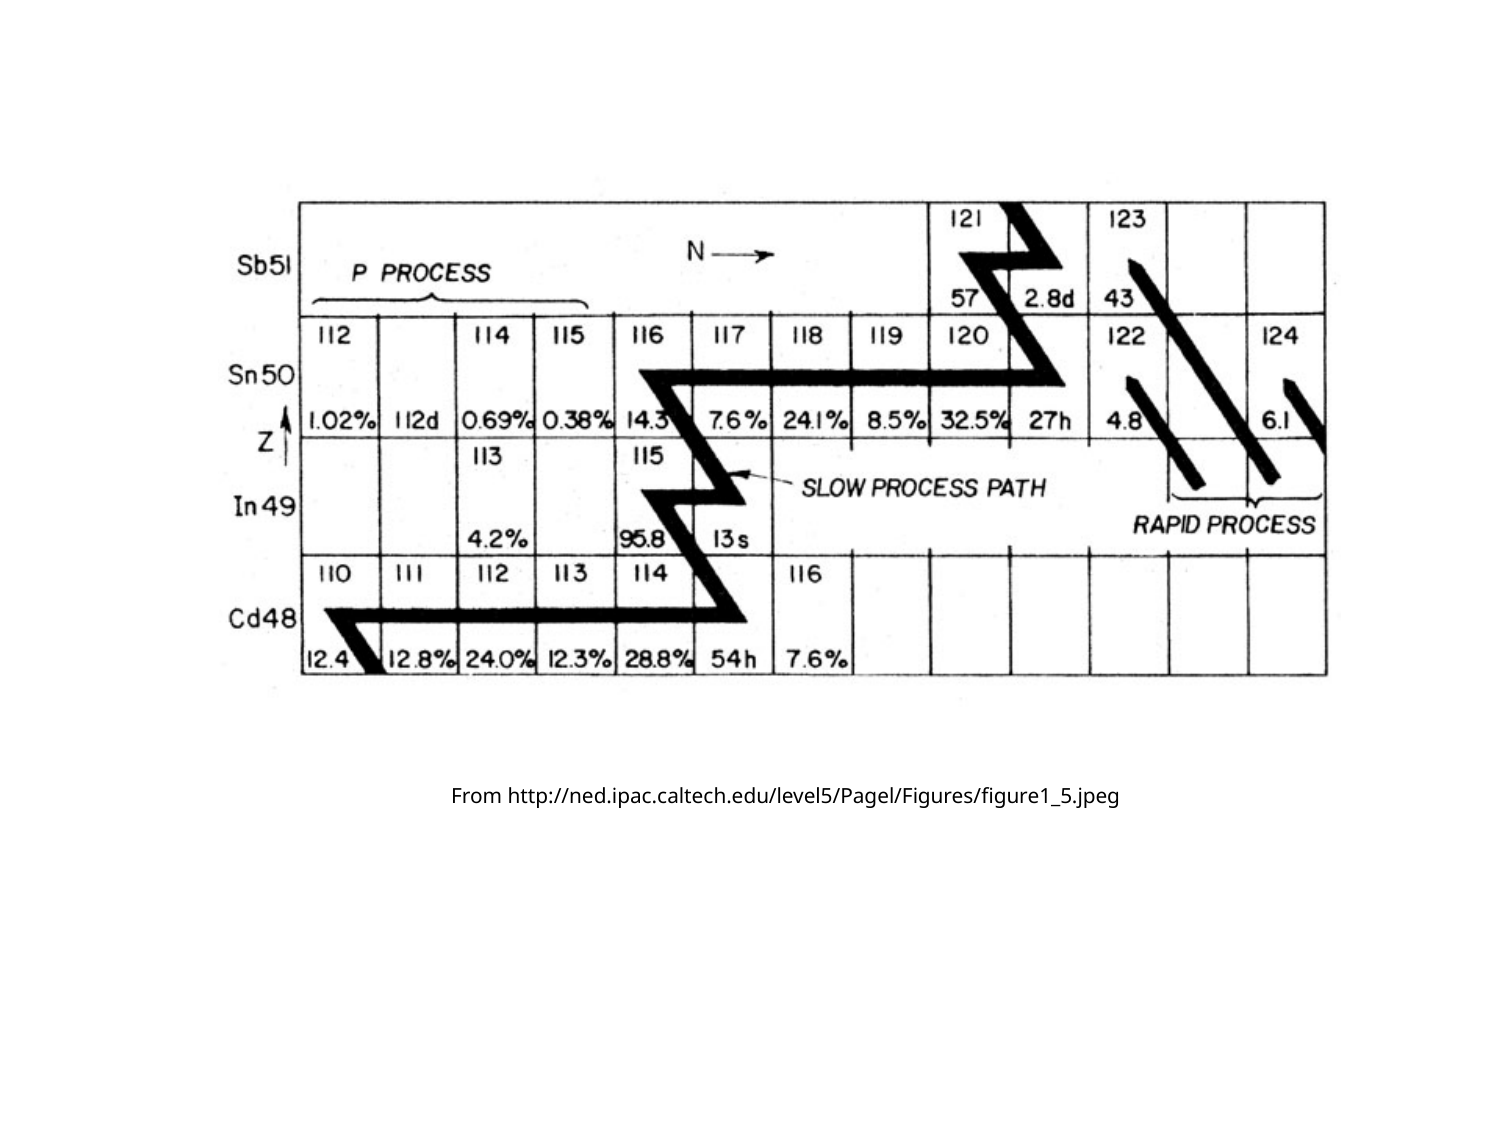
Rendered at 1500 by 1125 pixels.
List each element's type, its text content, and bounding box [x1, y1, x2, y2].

picture [218, 172, 1341, 708]
text_box From http://ned.ipac.caltech.edu/level5/Pagel/Figures/figure1_5.jpeg [430, 775, 1181, 815]
